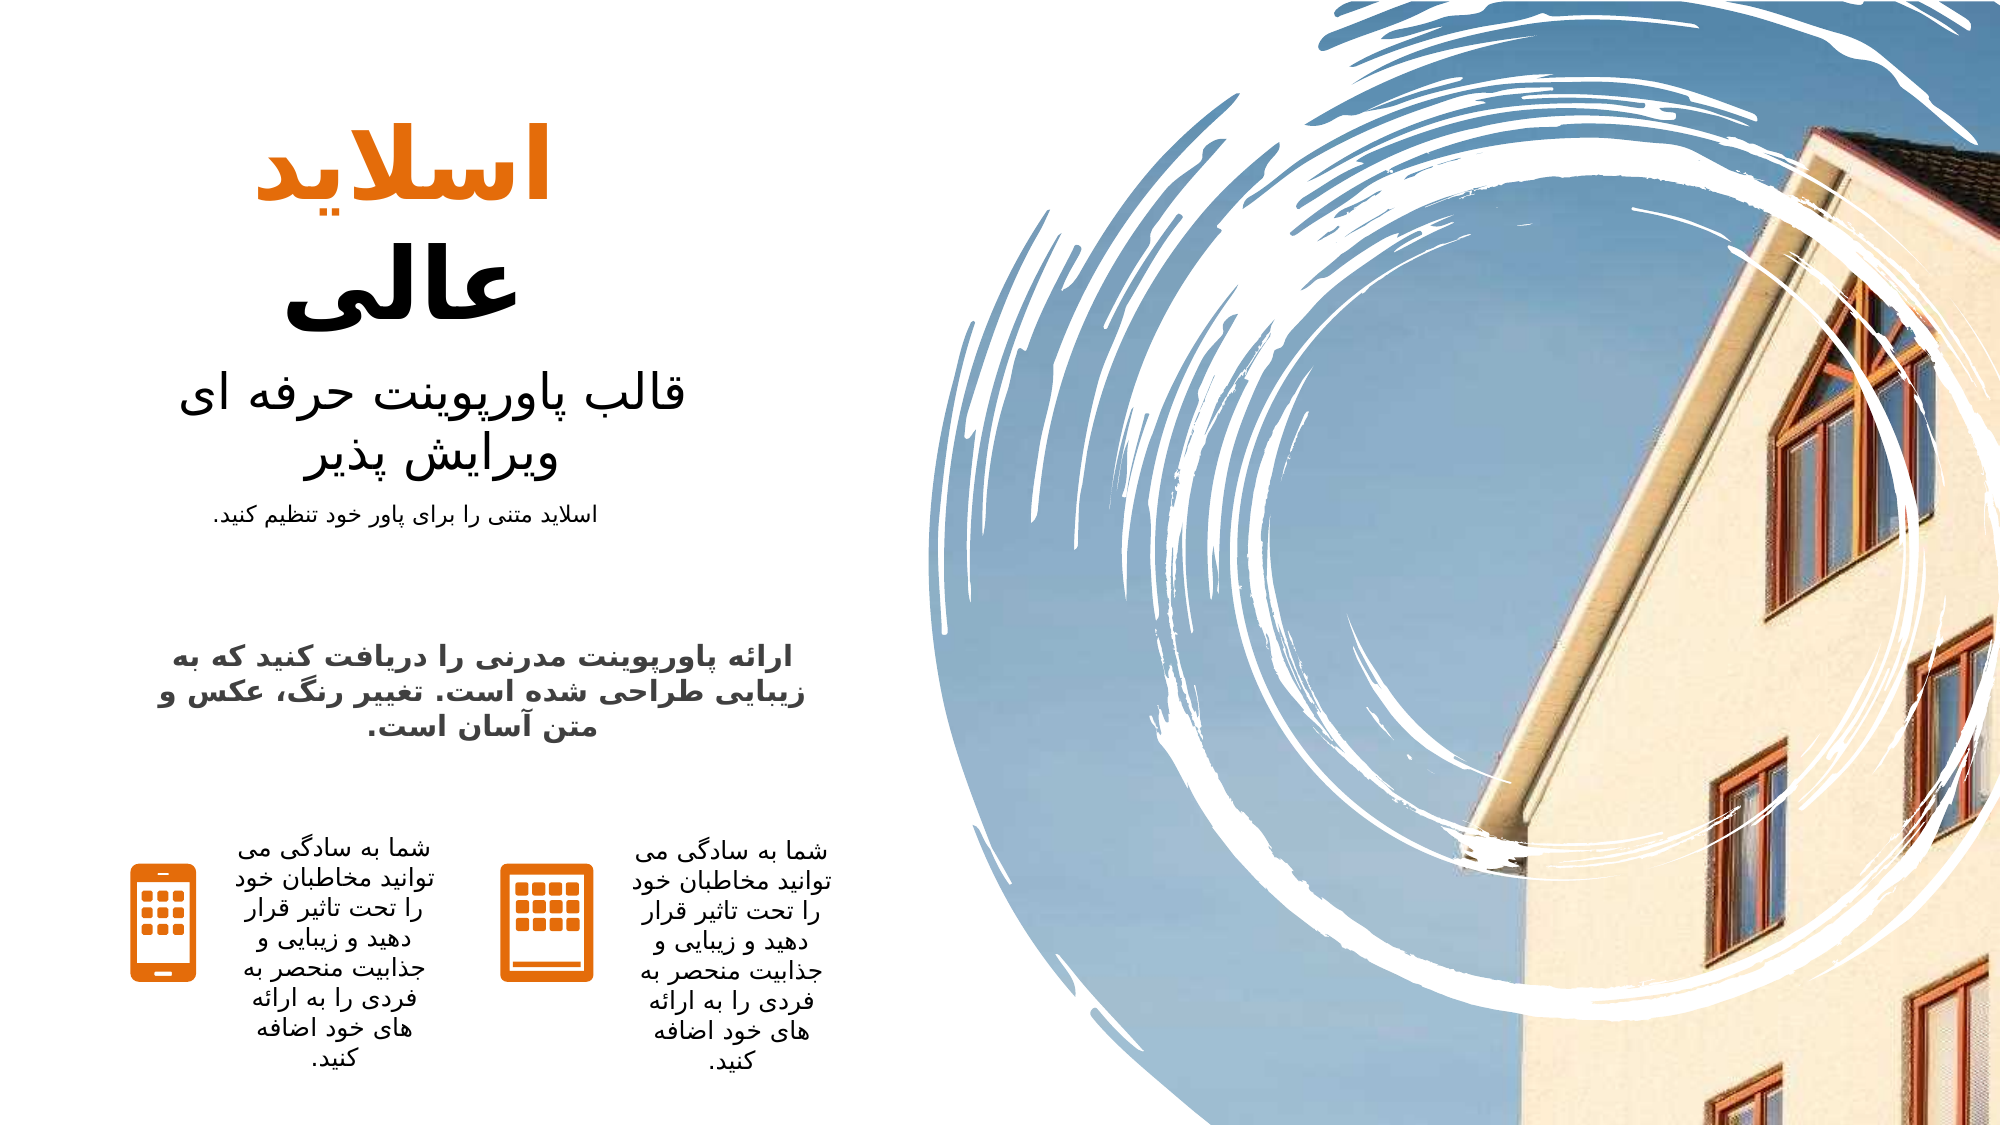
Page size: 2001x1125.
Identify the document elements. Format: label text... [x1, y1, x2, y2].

picture [928, 1, 2000, 1125]
text_box قالب پاورپوینت حرفه ای ویرایش پذیر [108, 352, 758, 488]
text_box [499, 862, 595, 983]
text_box شما به سادگی می توانید مخاطبان خود را تحت تاثیر قرار دهید و زیبایی و جذابیت منحصر به فردی را به ارائه های خود اضافه کنید. [215, 824, 454, 1079]
text_box شما به سادگی می توانید مخاطبان خود را تحت تاثیر قرار دهید و زیبایی و جذابیت منحصر به فردی را به ارائه های خود اضافه کنید. [612, 827, 851, 1082]
text_box اسلاید عالی [111, 92, 697, 352]
text_box [129, 862, 198, 983]
text_box ارائه پاورپوینت مدرنی را دریافت کنید که به زیبایی طراحی شده است. تغییر رنگ، عکس و متن آسان است. [111, 629, 854, 750]
text_box اسلاید متنی را برای پاور خود تنظیم کنید. [112, 492, 699, 535]
